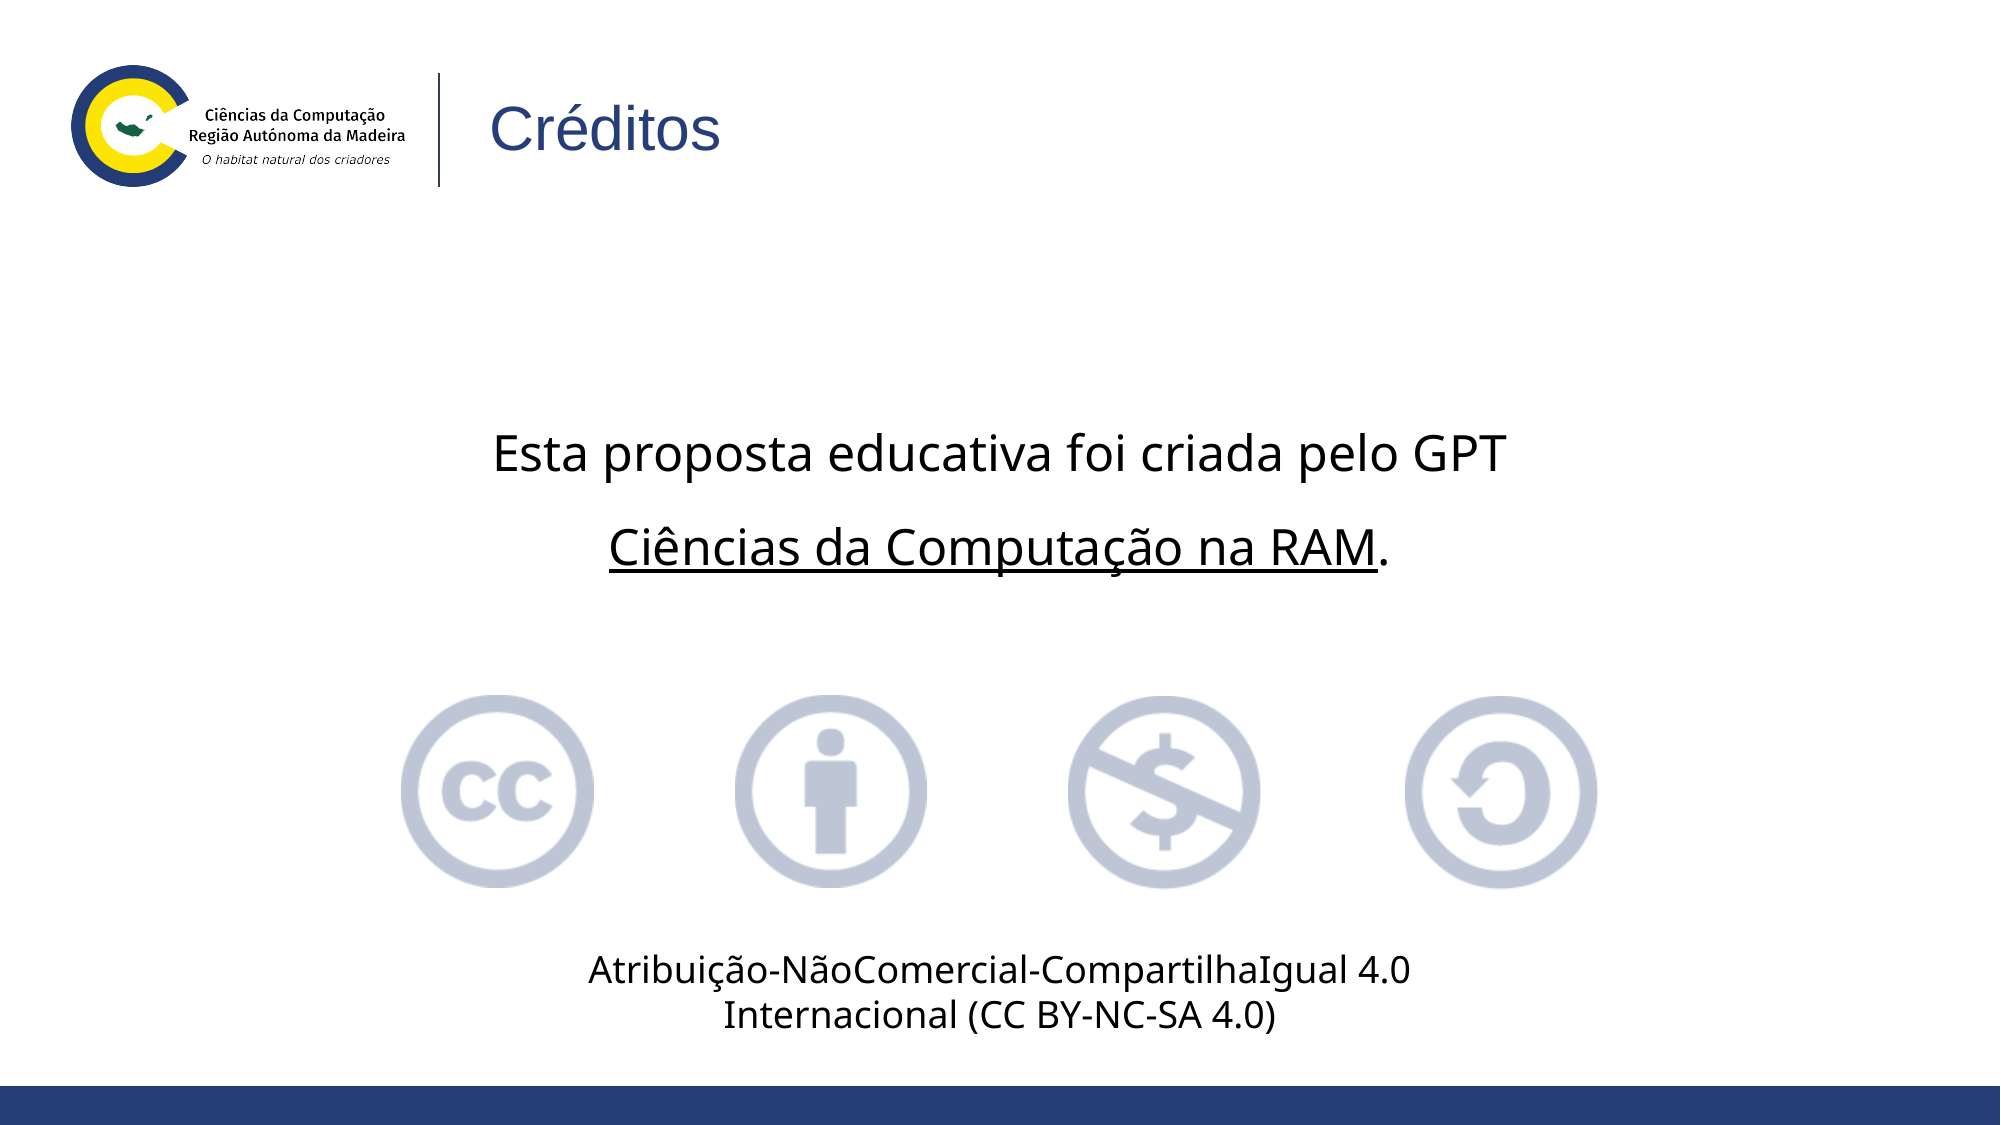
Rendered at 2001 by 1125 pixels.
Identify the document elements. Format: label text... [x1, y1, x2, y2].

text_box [71, 65, 440, 188]
text_box Esta proposta educativa foi criada pelo GPT Ciências da Computação na RAM. [150, 383, 1850, 591]
text_box Atribuição-NãoComercial-CompartilhaIgual 4.0 Internacional (CC BY-NC-SA 4.0) [500, 890, 1500, 1044]
text_box [0, 1085, 2000, 1125]
text_box Créditos [474, 80, 738, 171]
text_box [401, 695, 1599, 890]
